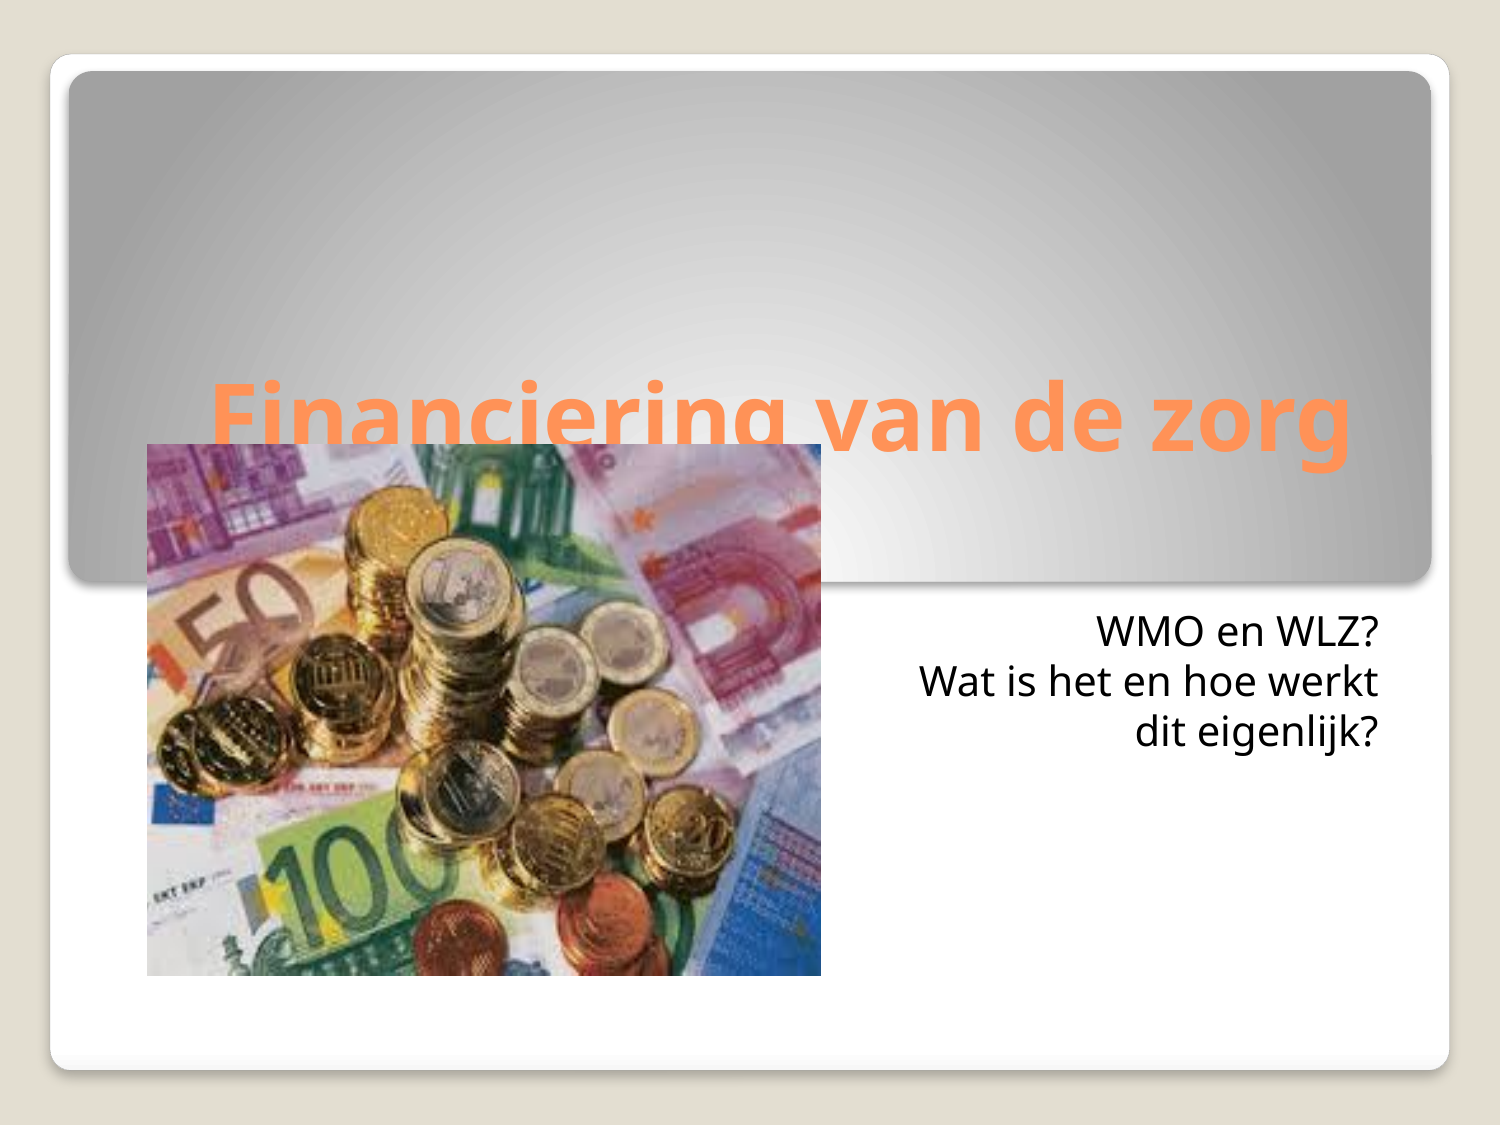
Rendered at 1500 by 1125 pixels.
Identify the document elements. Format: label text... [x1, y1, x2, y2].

subtitle WMO en WLZ? Wat is het en hoe werkt dit eigenlijk? [820, 604, 1394, 1035]
picture [147, 444, 822, 977]
title Financiering van de zorg [112, 184, 1388, 591]
